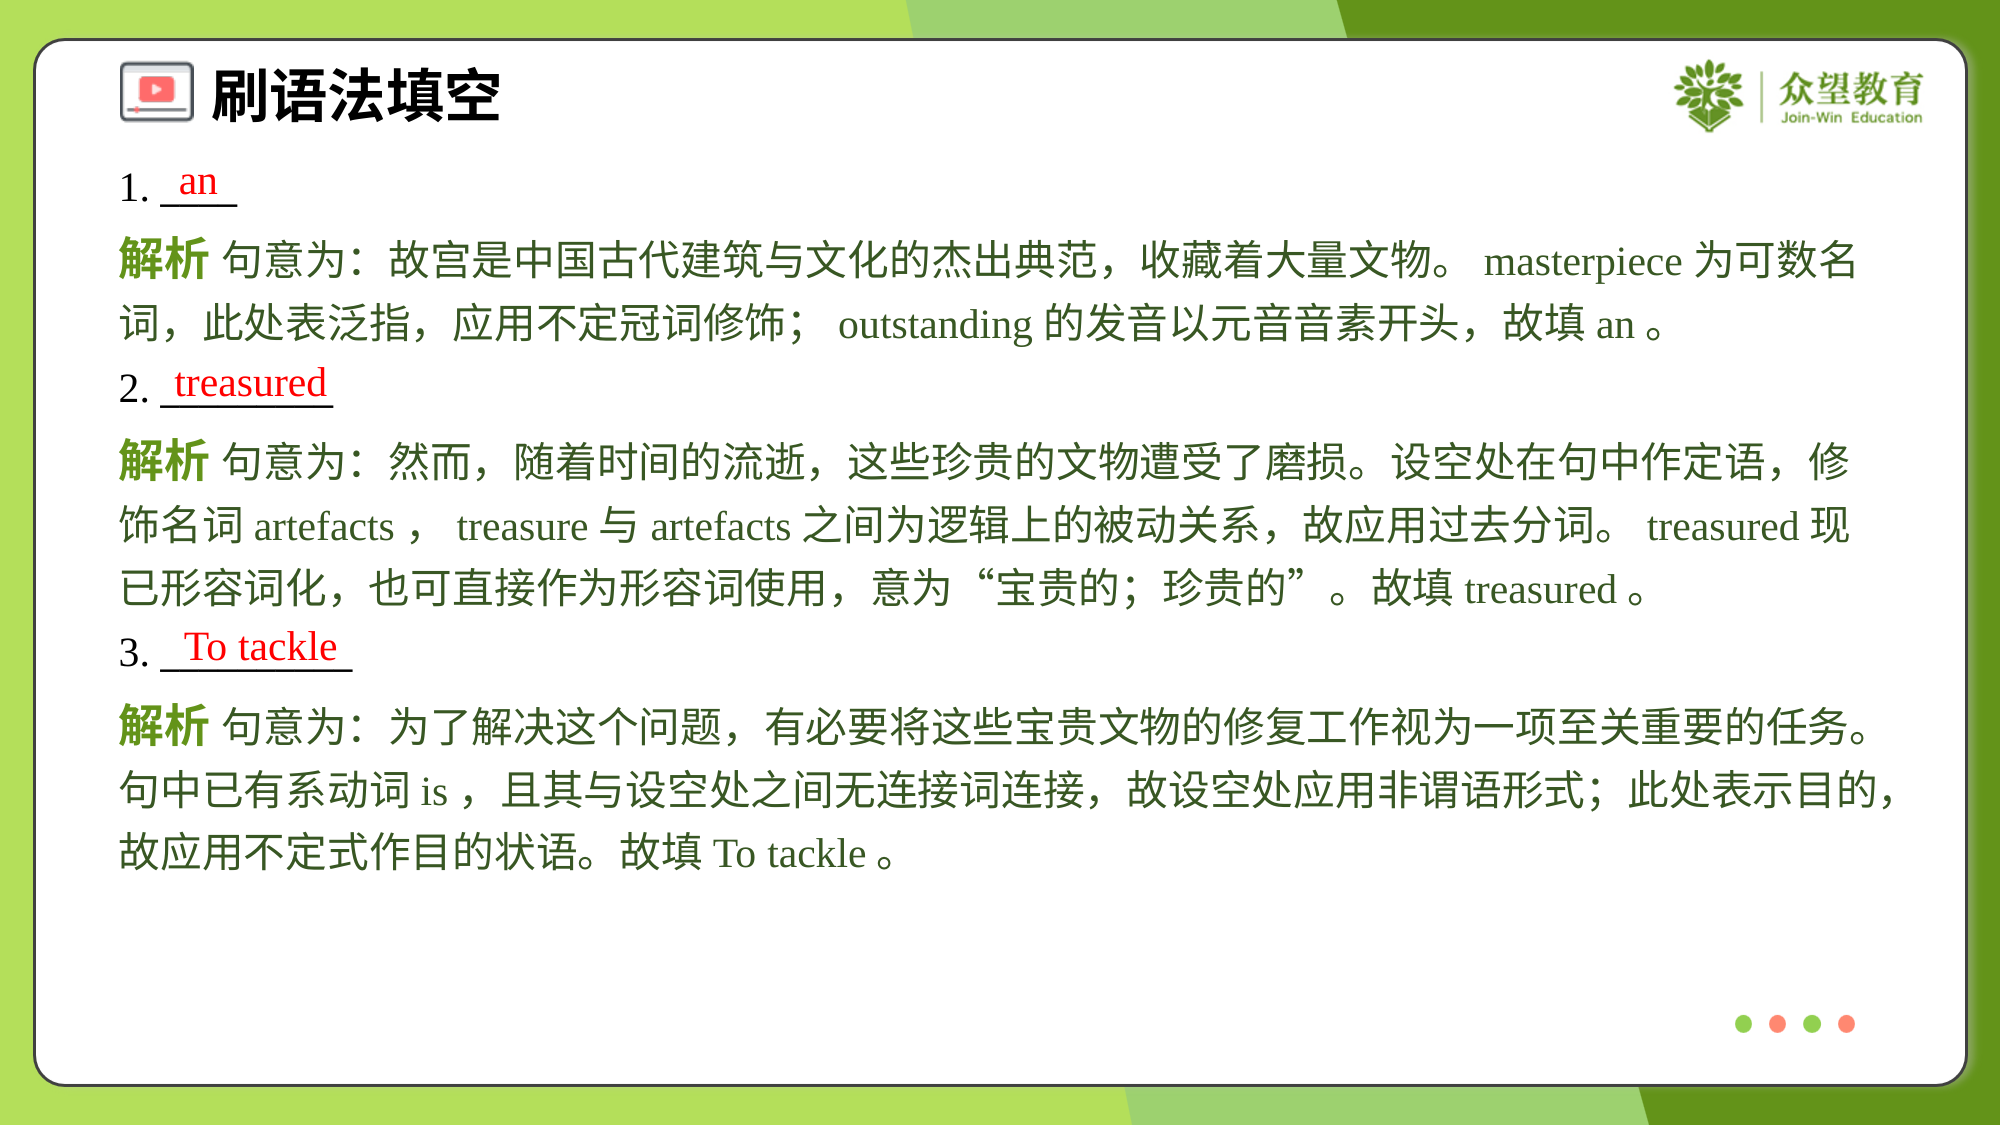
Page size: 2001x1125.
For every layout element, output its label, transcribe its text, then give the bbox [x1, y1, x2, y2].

text_box 3. __________ [118, 612, 1883, 670]
text_box 2. _________ [118, 348, 1883, 406]
text_box 1. ____ [118, 146, 1883, 204]
text_box To tackle [174, 606, 348, 664]
text_box 解析 句意为：为了解决这个问题，有必要将这些宝贵文物的修复工作视为一项至关重要的任务。句中已有系动词is，且其与设空处之间无连接词连接，故设空处应用非谓语形式；此处表示目的，故应用不定式作目的状语。故填To tackle。 [118, 682, 1883, 871]
text_box an [174, 140, 223, 199]
text_box 解析 句意为：然而，随着时间的流逝，这些珍贵的文物遭受了磨损。设空处在句中作定语，修饰名词artefacts，treasure与artefacts之间为逻辑上的被动关系，故应用过去分词。treasured现已形容词化，也可直接作为形容词使用，意为“宝贵的；珍贵的”。故填treasured。 [118, 417, 1883, 607]
text_box 解析 句意为：故宫是中国古代建筑与文化的杰出典范，收藏着大量文物。masterpiece为可数名词，此处表泛指，应用不定冠词修饰；outstanding的发音以元音音素开头，故填an。 [118, 215, 1883, 343]
picture [0, 0, 2000, 1125]
text_box treasured [170, 342, 332, 400]
